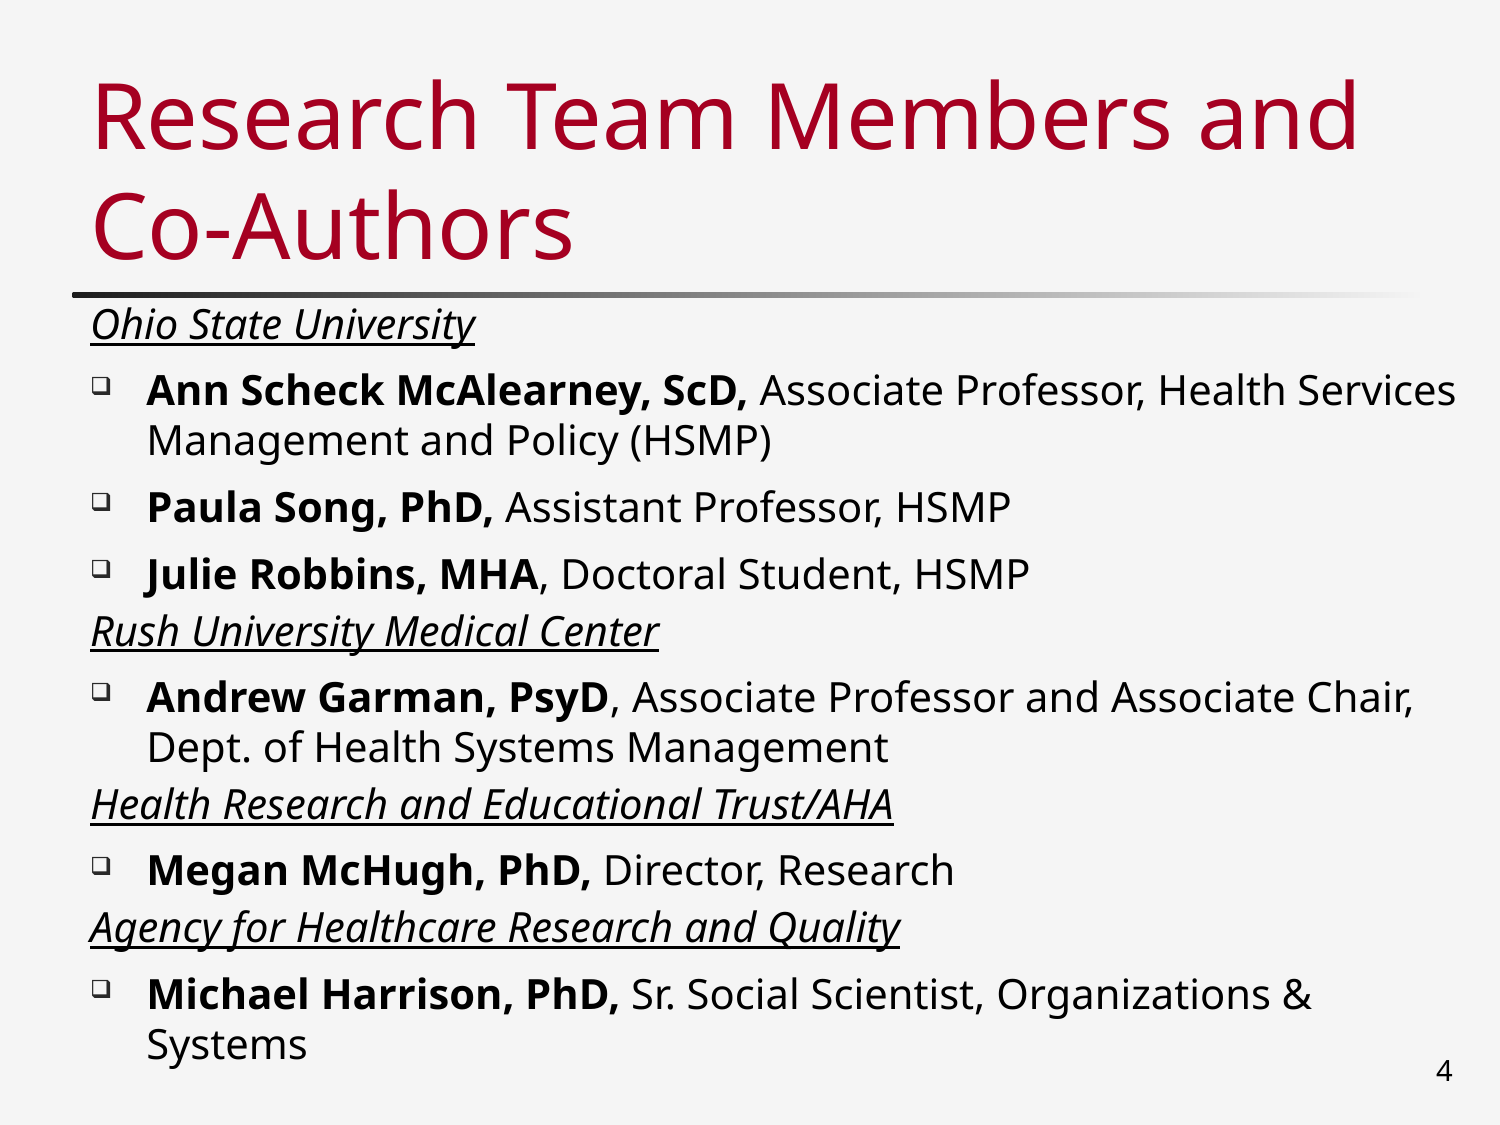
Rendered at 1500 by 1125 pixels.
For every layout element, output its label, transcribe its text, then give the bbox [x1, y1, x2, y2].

title Research Team Members and Co-Authors [74, 62, 1426, 274]
list Ohio State University Ann Scheck McAlearney, ScD, Associate Professor, Health Services Management and Policy (HSMP) Paula Song, PhD, Assistant Professor, HSMP Julie Robbins, MHA, Doctoral Student, HSMP Rush University Medical Center Andrew Garman, PsyD, Associate Professor and Associate Chair, Dept. of Health Systems Management Health Research and Educational Trust/AHA Megan McHugh, PhD, Director, Research Agency for Healthcare Research and Quality Michael Harrison, PhD, Sr. Social Scientist, Organizations & Systems [74, 299, 1476, 1076]
slide_number 4 [1154, 1023, 1468, 1100]
